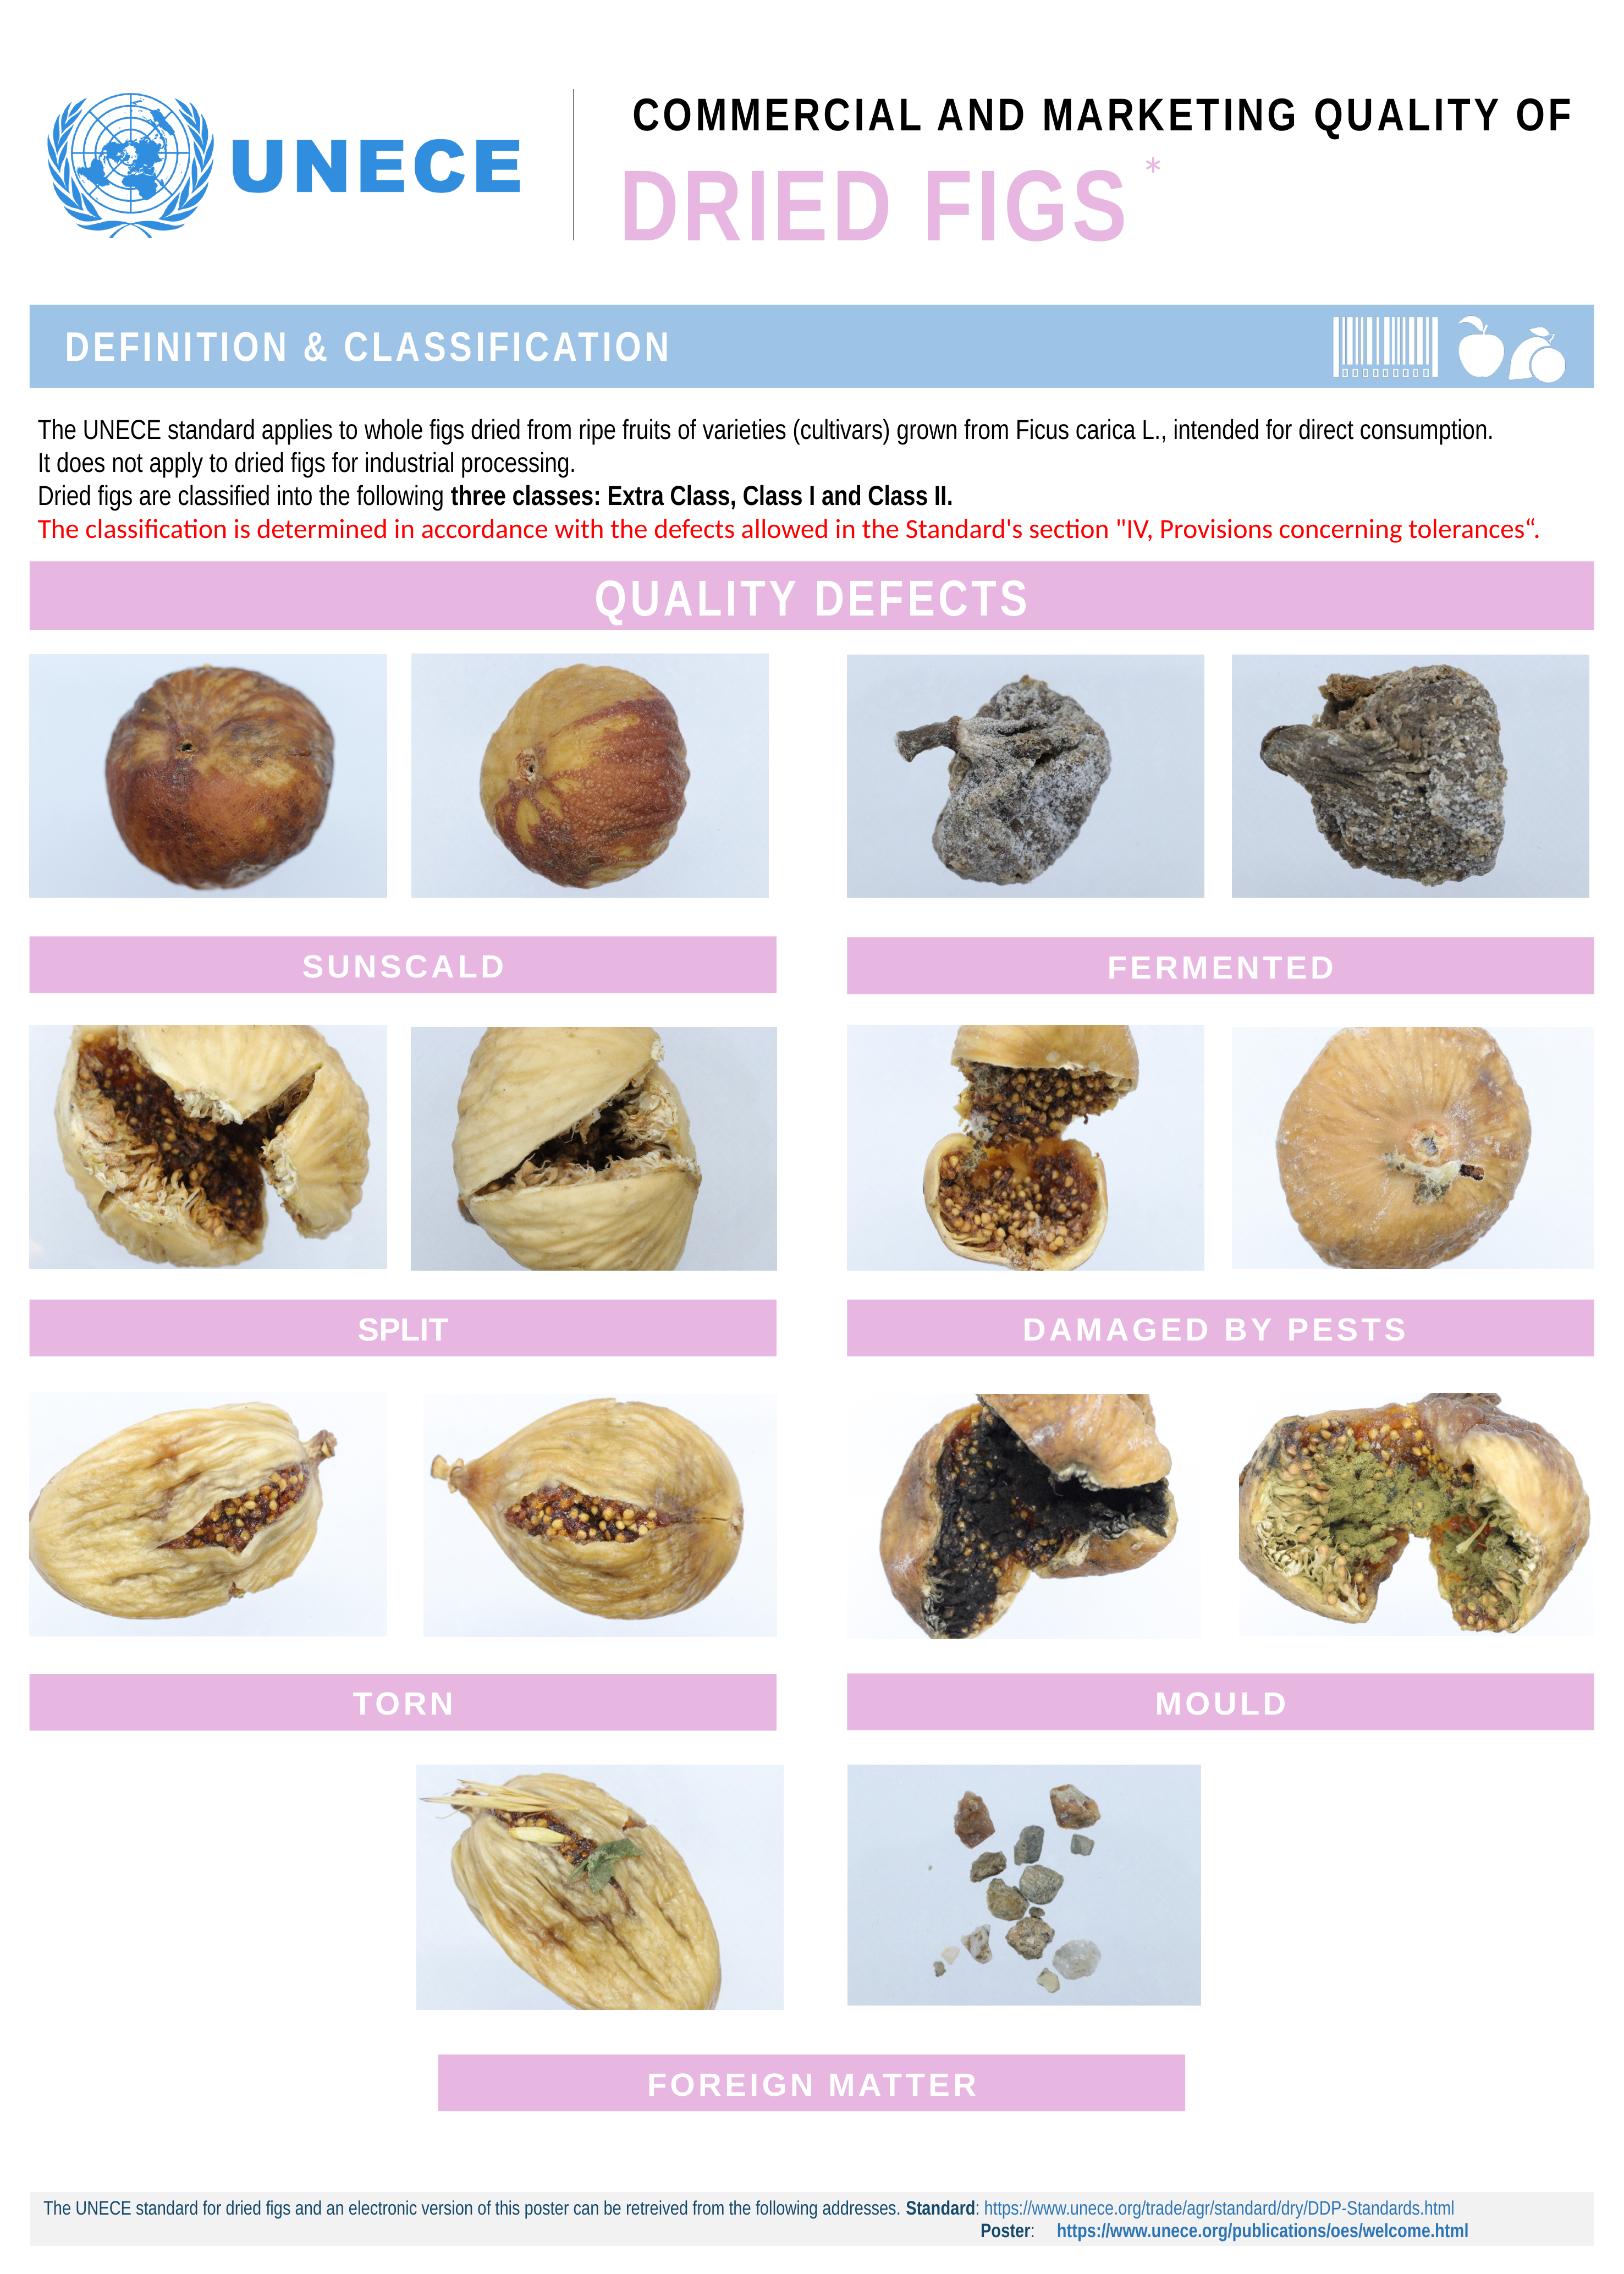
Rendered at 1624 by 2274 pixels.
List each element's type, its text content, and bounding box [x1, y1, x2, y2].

picture [847, 1025, 1204, 1271]
picture [29, 654, 387, 898]
picture [35, 89, 527, 241]
picture [1232, 1026, 1594, 1269]
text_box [611, 80, 1581, 267]
table_header The UNECE standard for dried figs and an electronic version of this poster can be retreived from the following addresses. Standard: https://www.unece.org/trade/agr/standard/dry/DDP-Standards.html Poster: https://www.unece.org/publications/oes/welcome.html [30, 2192, 1594, 2246]
picture [29, 1025, 387, 1269]
text_box QUALITY DEFECTS [29, 561, 1594, 630]
text_box FERMENTED [846, 937, 1595, 995]
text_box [29, 171, 1594, 388]
text_box TORN [29, 1673, 777, 1731]
picture [423, 1394, 777, 1637]
picture [847, 1394, 1201, 1639]
text_box SPLIT [29, 1299, 777, 1357]
text_box The UNECE standard applies to whole figs dried from ripe fruits of varieties (cultivars) grown from Ficus carica L., intended for direct consumption. It does not apply to dried figs for industrial processing. Dried figs are classified into the following three classes: Extra Class, Class I and Class II. The classification is determined in accordance with the defects allowed in the Standard's section "IV, Provisions concerning tolerances“. [29, 408, 1594, 548]
text_box MOULD [846, 1673, 1595, 1731]
picture [847, 1765, 1201, 2006]
picture [411, 653, 769, 898]
text_box FOREIGN MATTER [438, 2054, 1186, 2112]
text_box DAMAGED BY PESTS [846, 1299, 1595, 1357]
picture [411, 1026, 777, 1271]
text_box SUNSCALD [29, 936, 777, 993]
picture [847, 655, 1204, 898]
picture [1239, 1393, 1594, 1636]
picture [29, 1392, 387, 1636]
picture [416, 1765, 784, 2010]
picture [1232, 655, 1589, 898]
